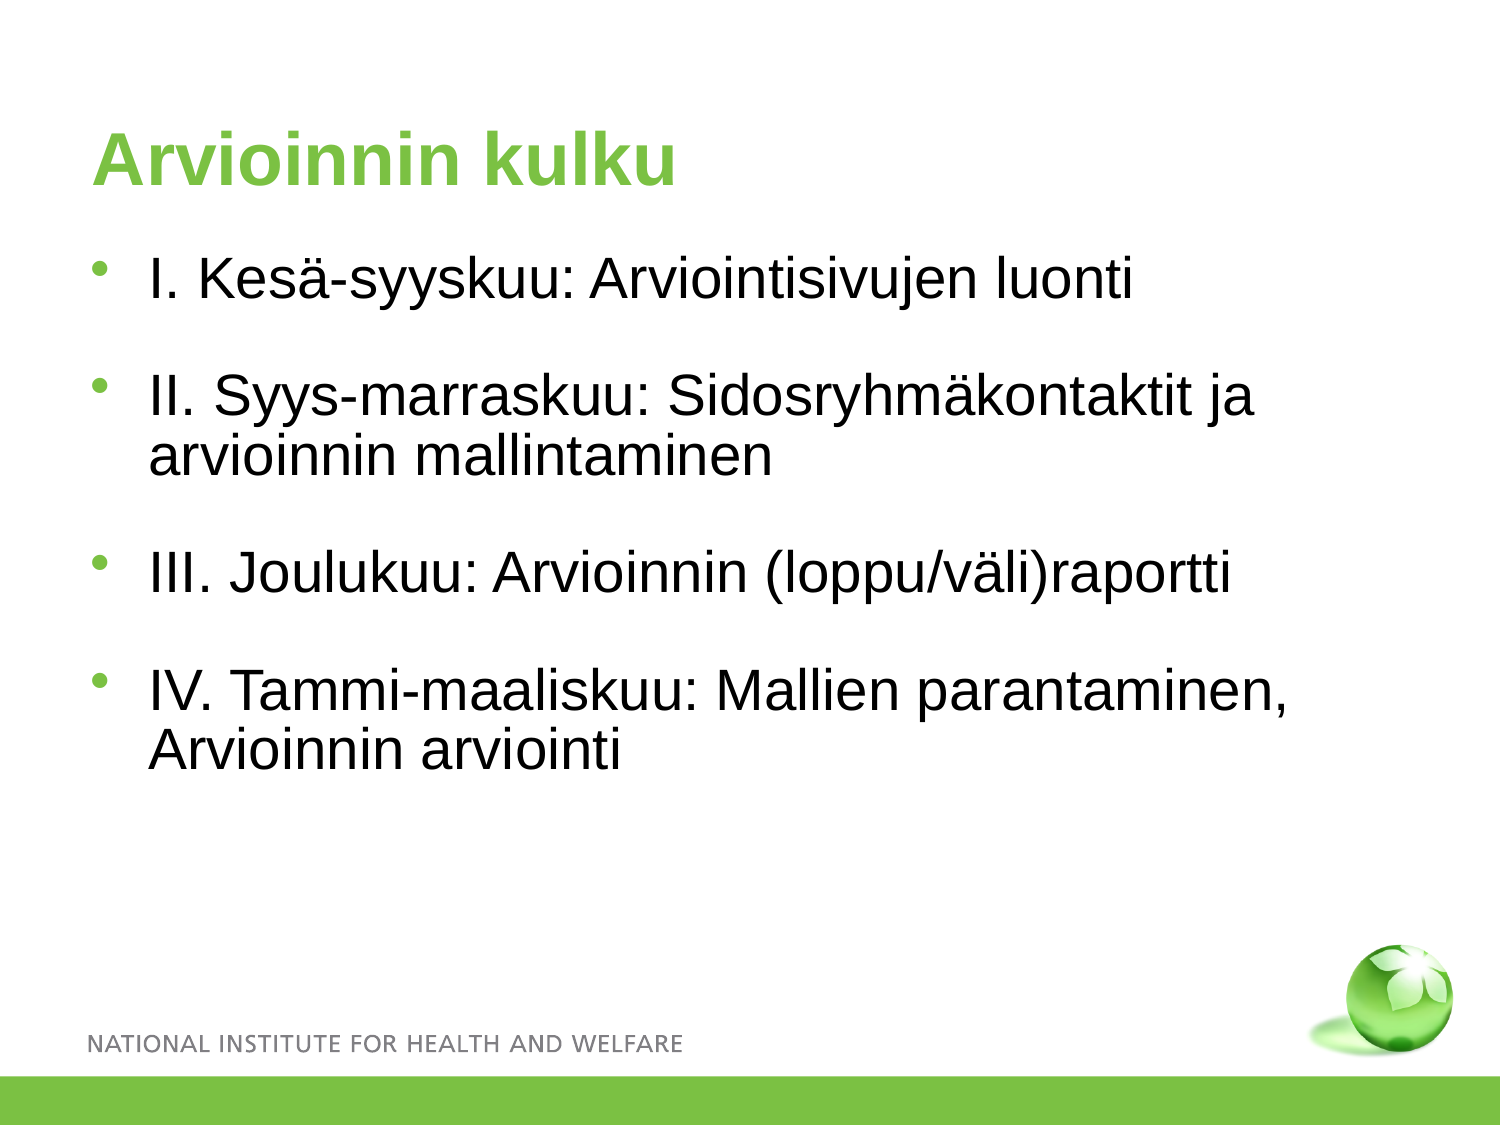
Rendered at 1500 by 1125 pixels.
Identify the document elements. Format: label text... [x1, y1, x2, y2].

title Arvioinnin kulku [76, 42, 1424, 209]
list I. Kesä-syyskuu: Arviointisivujen luonti II. Syys-marraskuu: Sidosryhmäkontaktit ja arvioinnin mallintaminen III. Joulukuu: Arvioinnin (loppu/väli)raportti IV. Tammi-maaliskuu: Mallien parantaminen, Arvioinnin arviointi [74, 243, 1424, 965]
picture [1294, 928, 1471, 1071]
